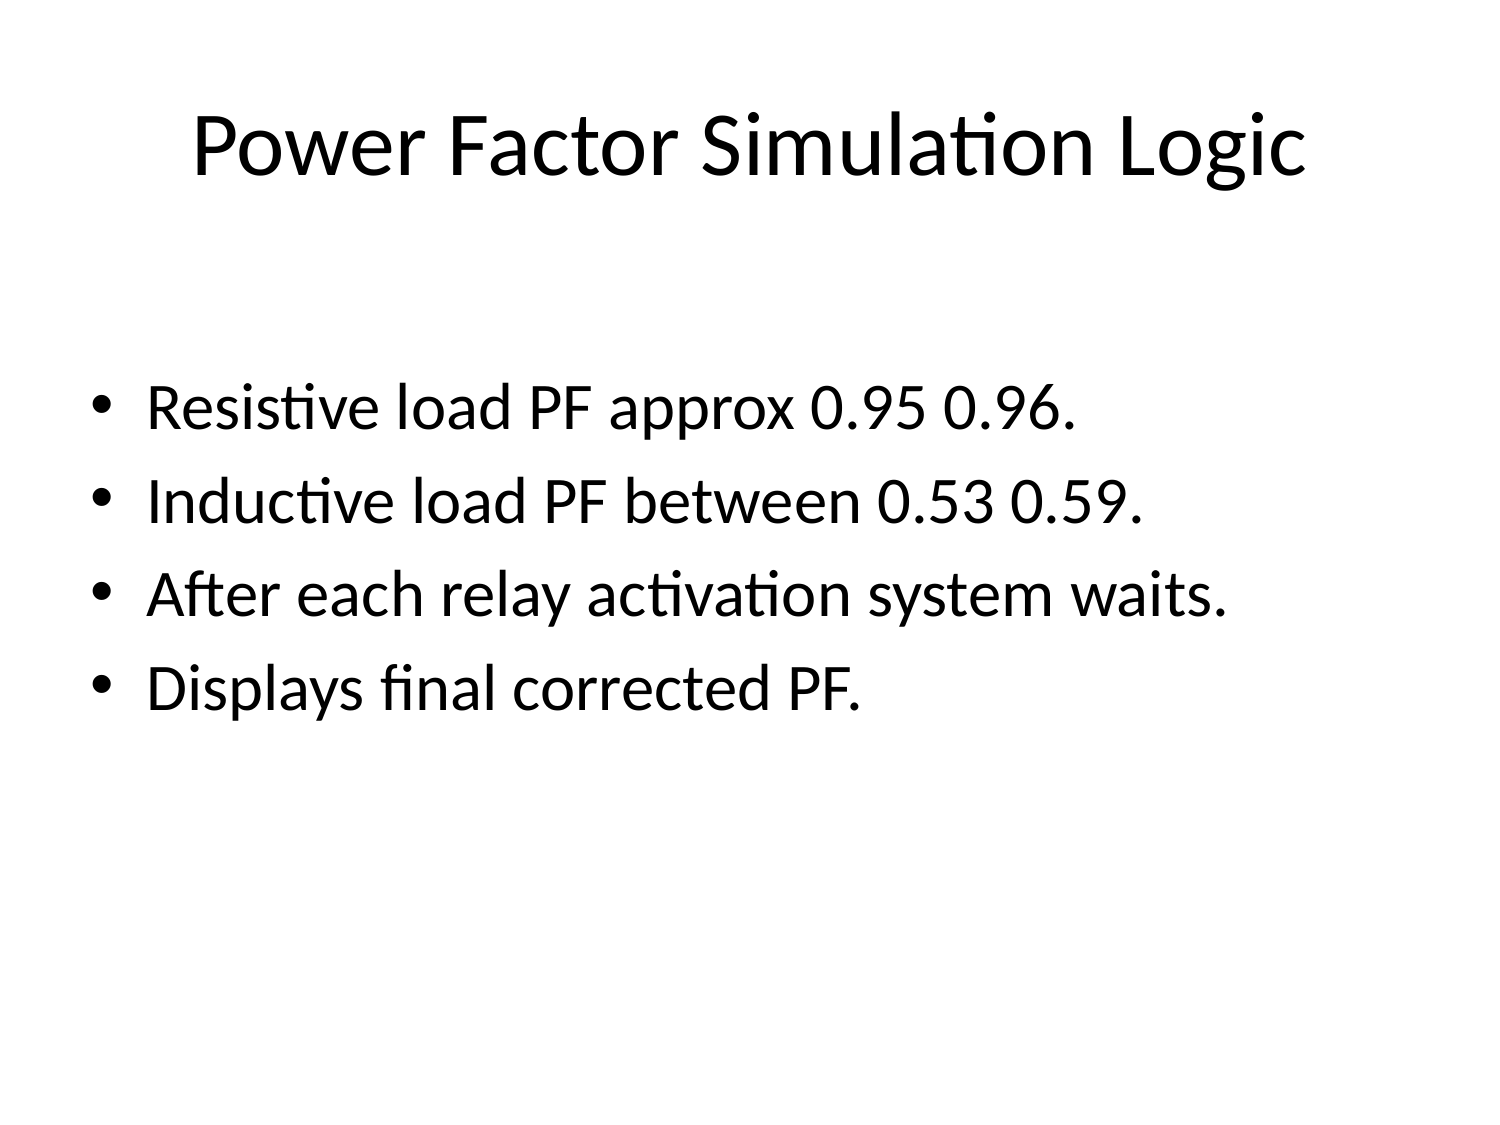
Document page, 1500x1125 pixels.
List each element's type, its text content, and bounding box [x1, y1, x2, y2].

title Power Factor Simulation Logic [75, 45, 1425, 233]
list Resistive load PF approx 0.95 0.96. Inductive load PF between 0.53 0.59. After each relay activation system waits. Displays final corrected PF. [75, 262, 1425, 1005]
